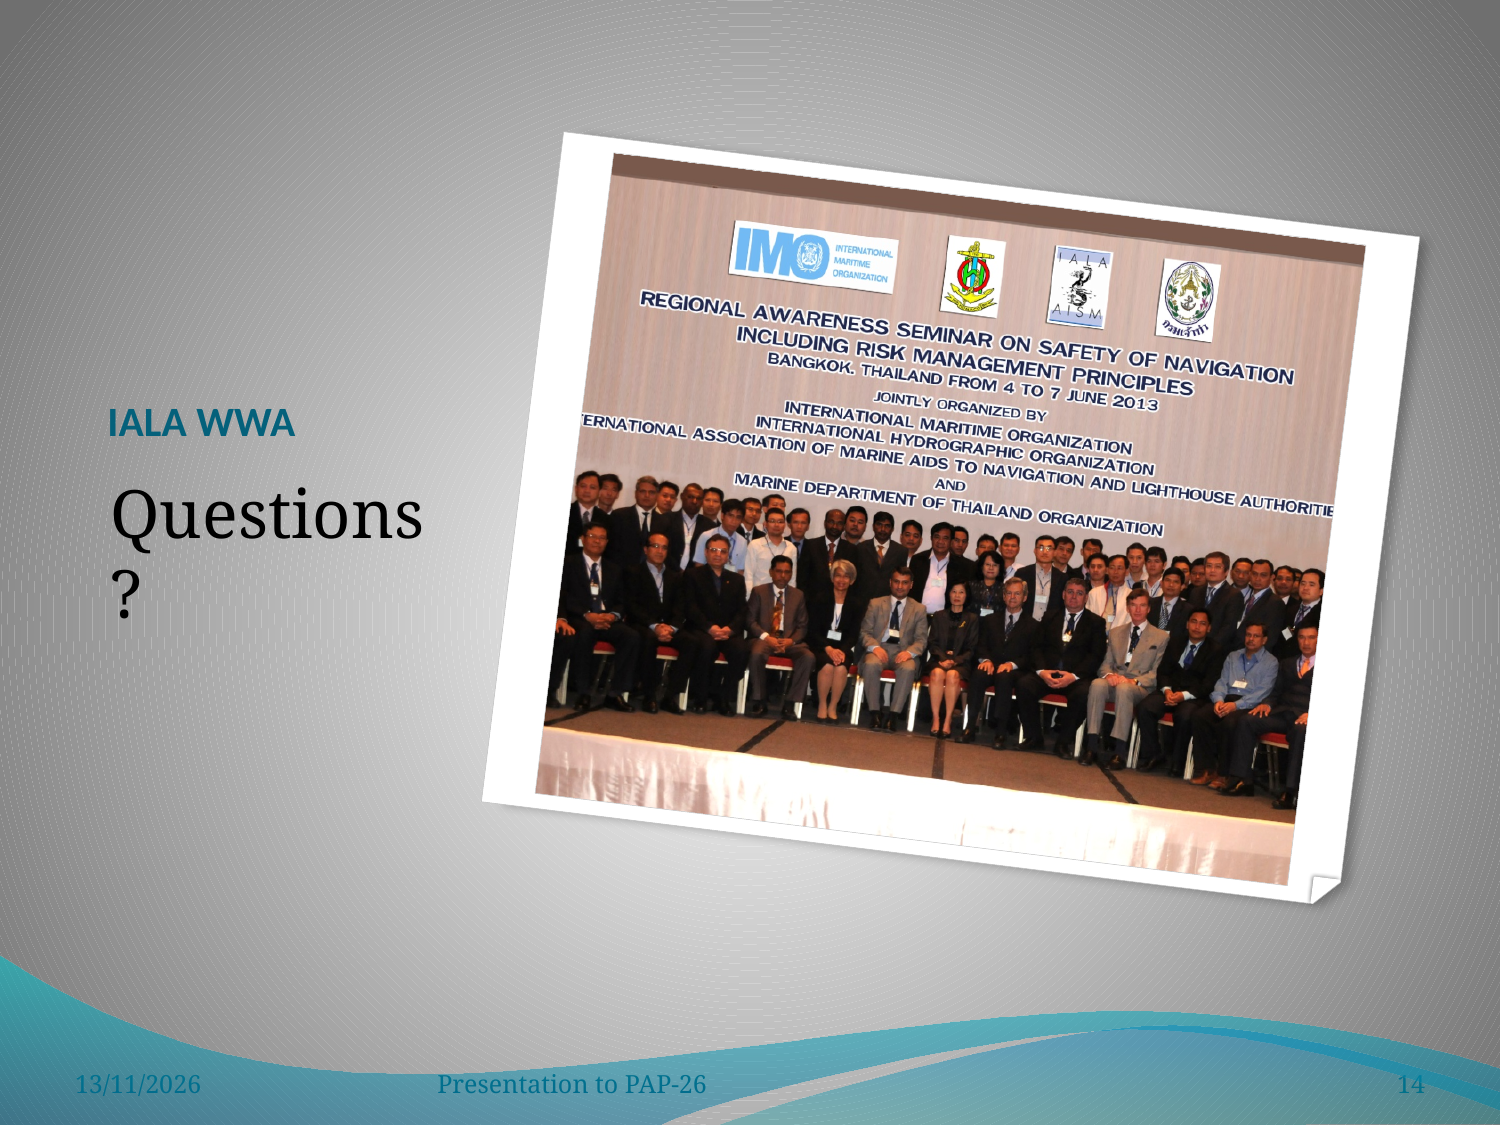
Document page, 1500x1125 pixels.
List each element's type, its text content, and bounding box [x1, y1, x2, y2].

title IALA WWA [99, 193, 463, 453]
slide_number 14 [1325, 1042, 1425, 1103]
picture [571, 154, 1330, 842]
picture [1333, 242, 1365, 503]
picture [536, 552, 566, 796]
picture [1023, 852, 1291, 885]
list Questions? [99, 464, 463, 822]
footer Presentation to PAP-26 [437, 1042, 988, 1103]
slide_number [75, 1042, 425, 1103]
